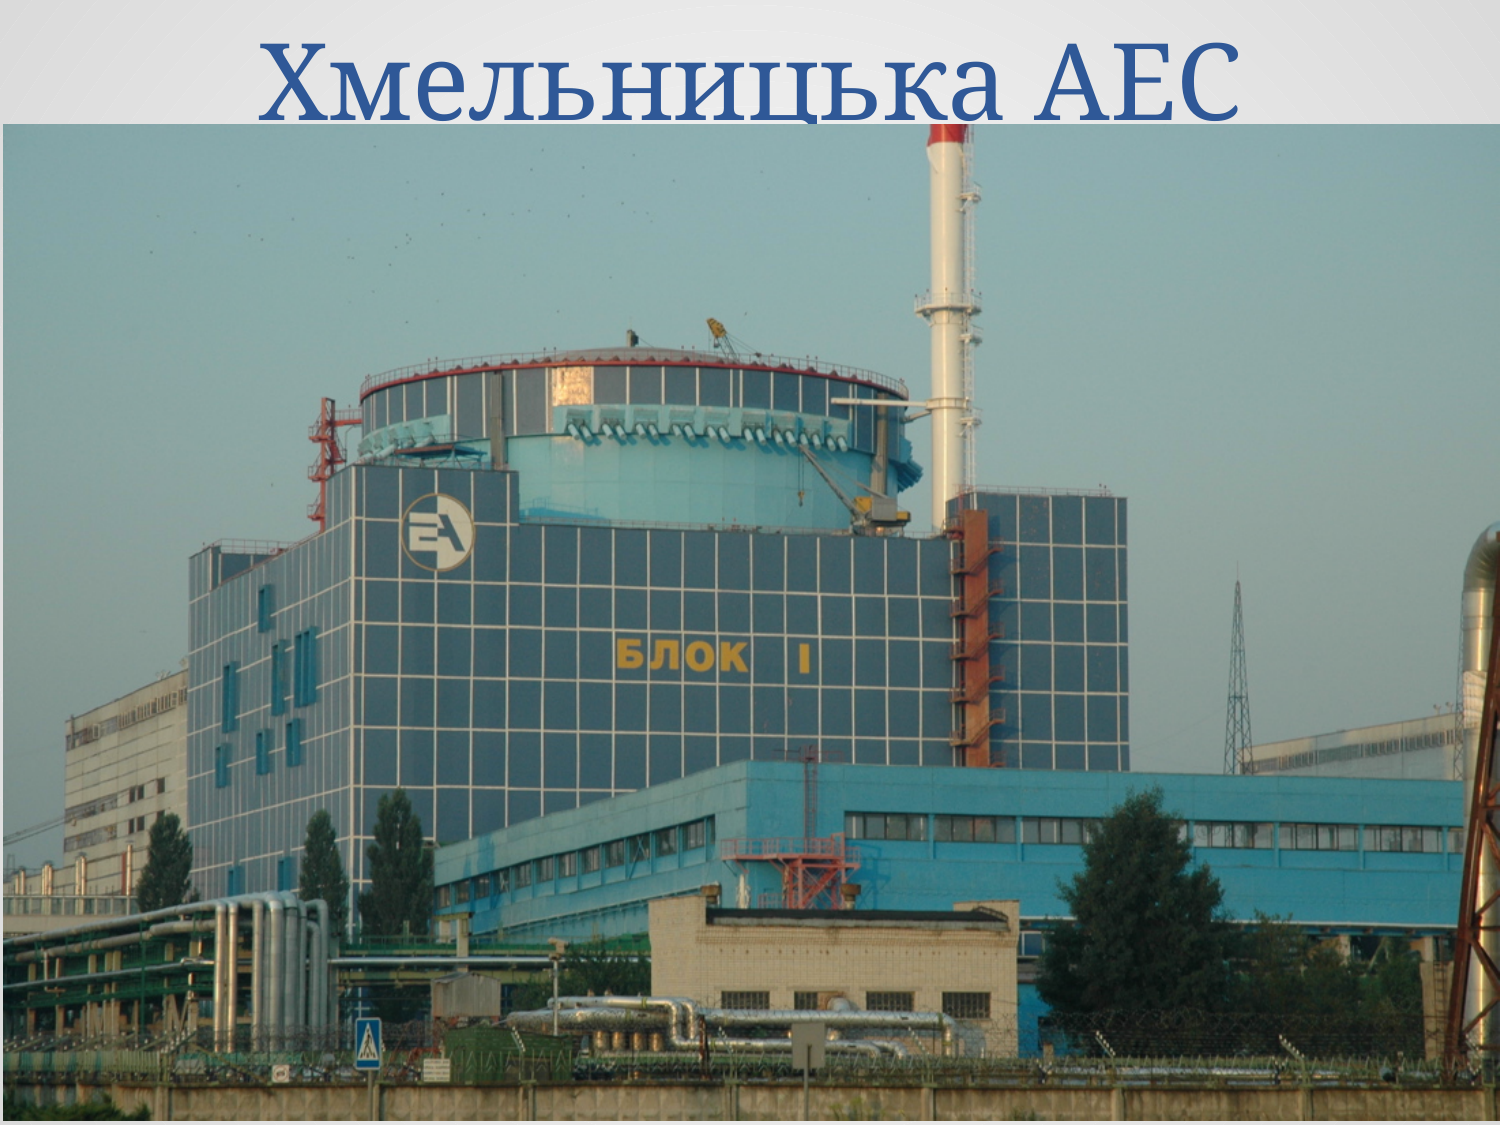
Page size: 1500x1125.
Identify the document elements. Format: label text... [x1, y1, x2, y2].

picture [3, 124, 1500, 1121]
title Хмельницька АЕС [75, 19, 1425, 123]
